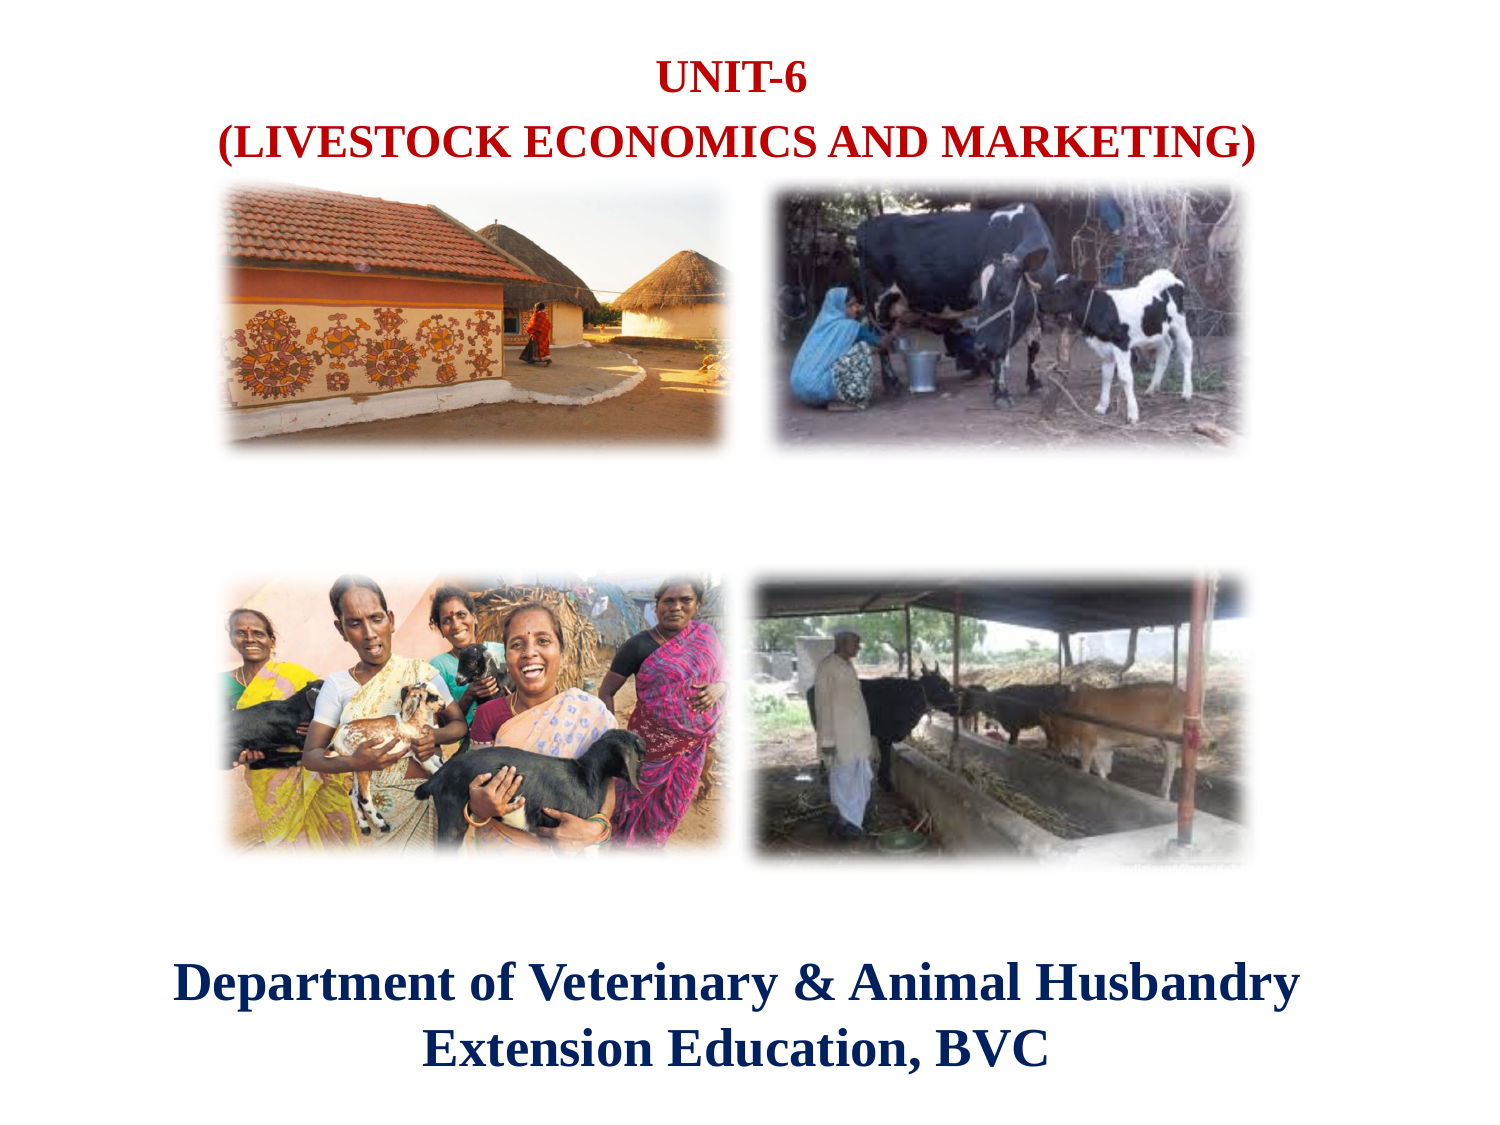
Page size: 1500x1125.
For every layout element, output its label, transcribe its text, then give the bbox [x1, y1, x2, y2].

subtitle UNIT-6 (LIVESTOCK ECONOMICS AND MARKETING) Department of Veterinary & Animal Husbandry Extension Education, BVC [50, 37, 1425, 1088]
picture [212, 174, 738, 463]
picture [212, 562, 1259, 876]
picture [758, 174, 1255, 463]
